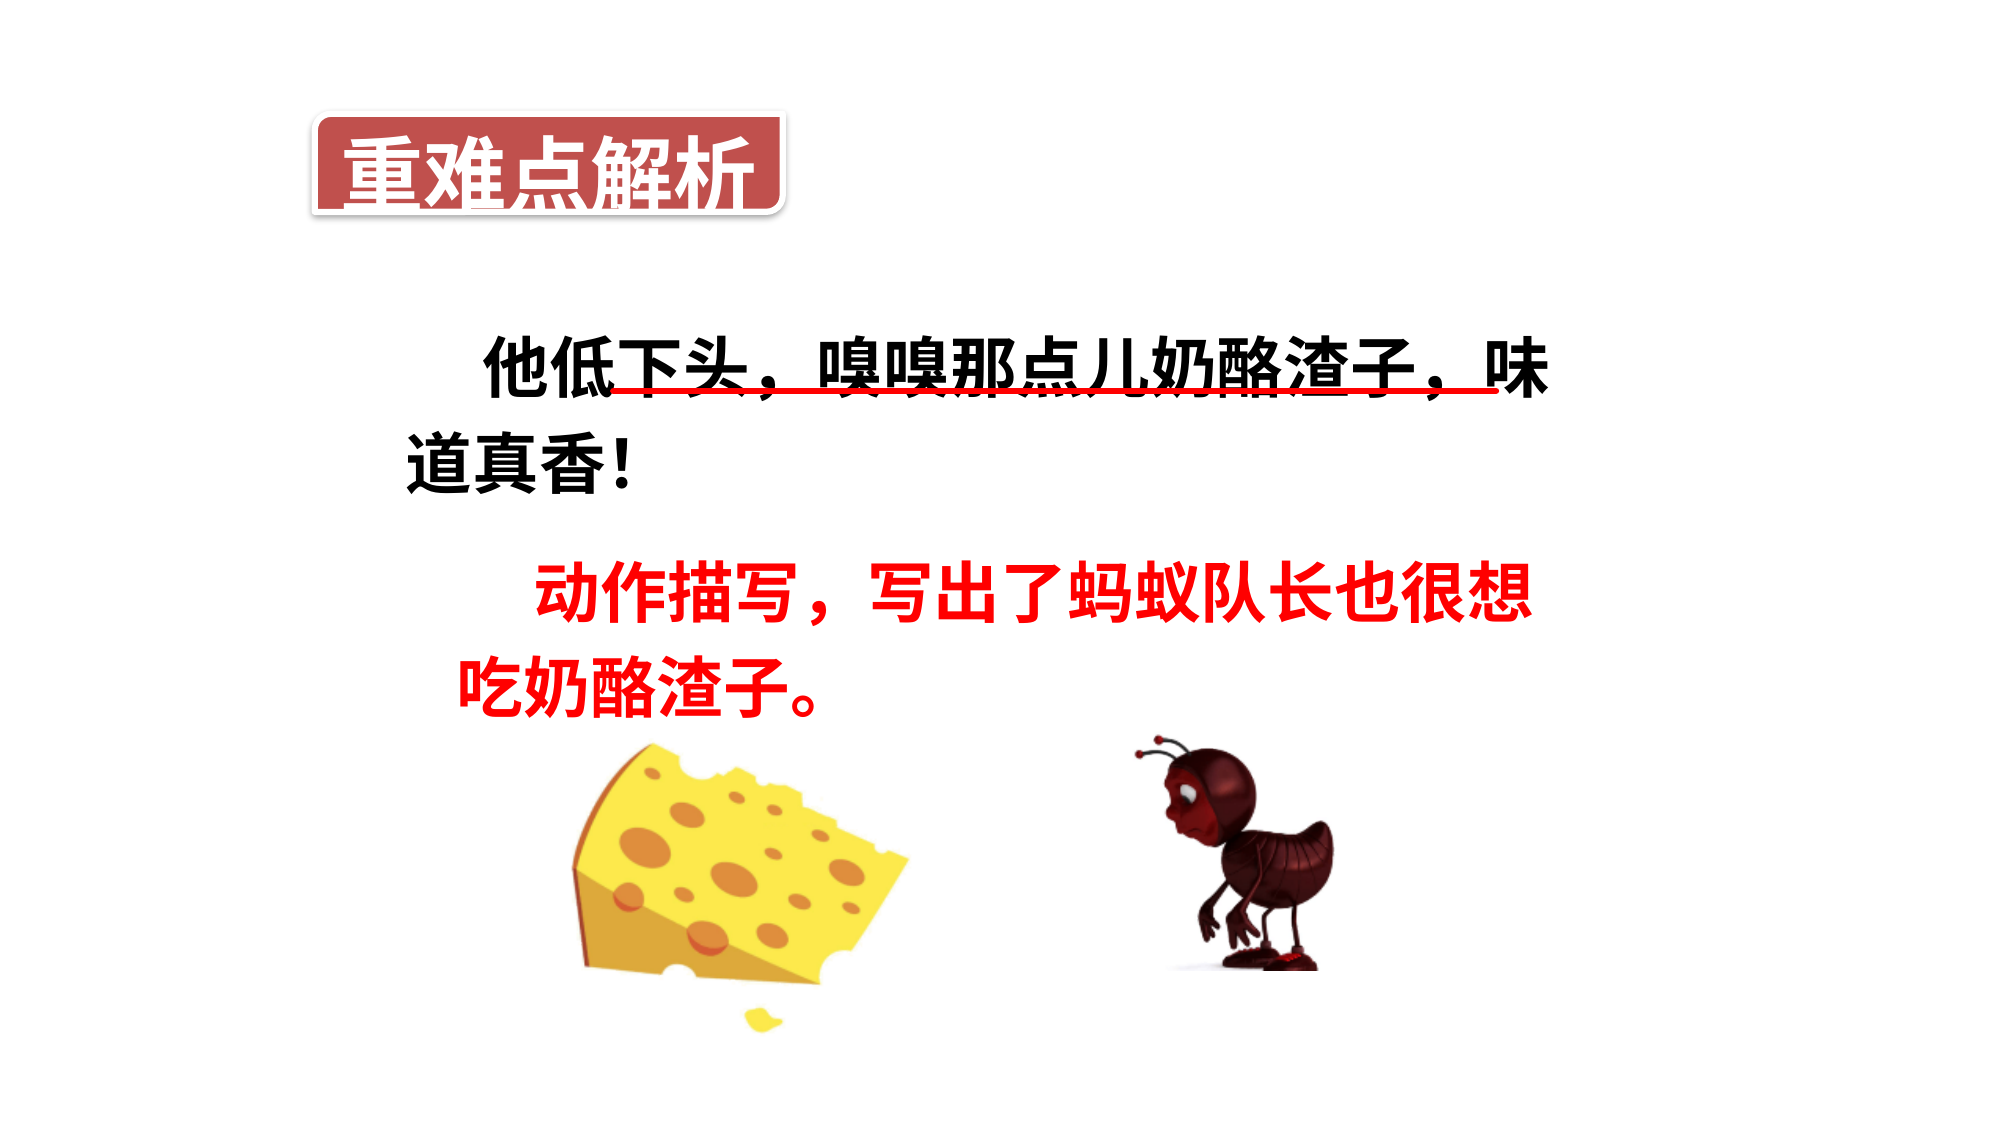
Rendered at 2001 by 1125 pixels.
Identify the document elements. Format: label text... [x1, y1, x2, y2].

text_box 重难点解析 [311, 110, 786, 216]
text_box 他低下头，嗅嗅那点儿奶酪渣子，味道真香！ [391, 302, 1591, 510]
text_box 动作描写，写出了蚂蚁队长也很想吃奶酪渣子。 [441, 527, 1556, 734]
picture [569, 712, 927, 1058]
picture [1121, 715, 1361, 972]
